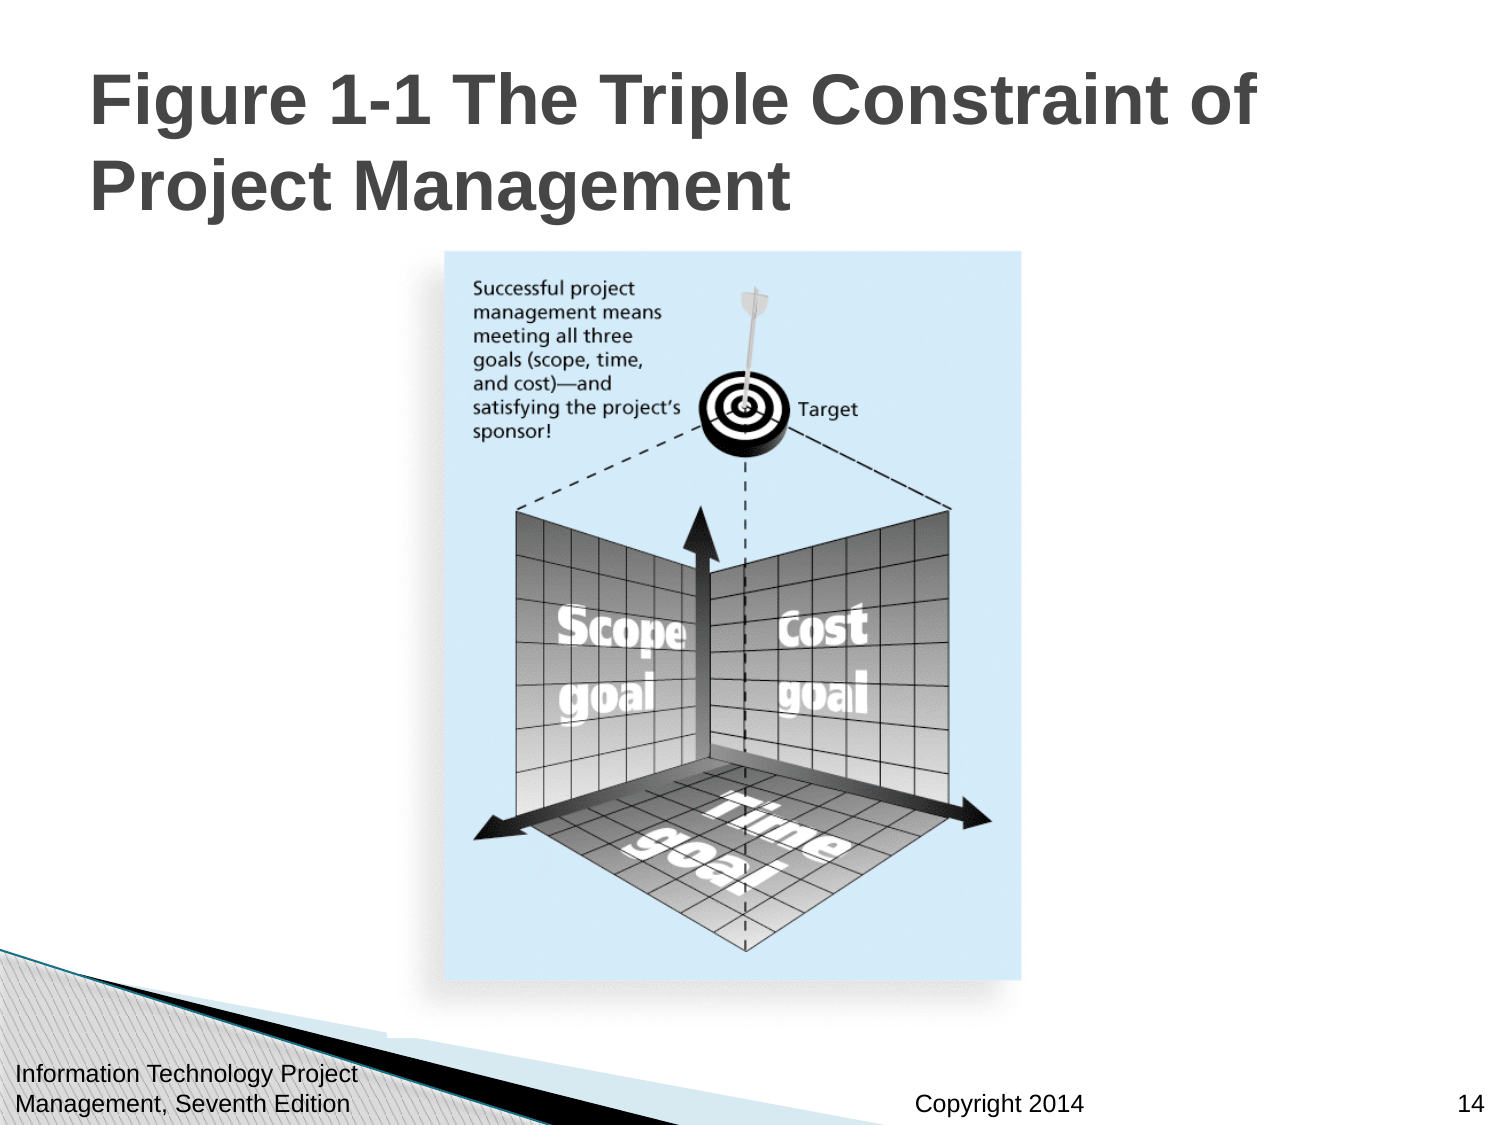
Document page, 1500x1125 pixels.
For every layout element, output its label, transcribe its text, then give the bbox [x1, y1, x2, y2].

picture [387, 237, 1036, 1038]
title Figure 1-1 The Triple Constraint of Project Management [75, 45, 1425, 233]
slide_number 14 [1408, 1065, 1500, 1125]
footer Information Technology Project Management, Seventh Edition [0, 1065, 425, 1125]
